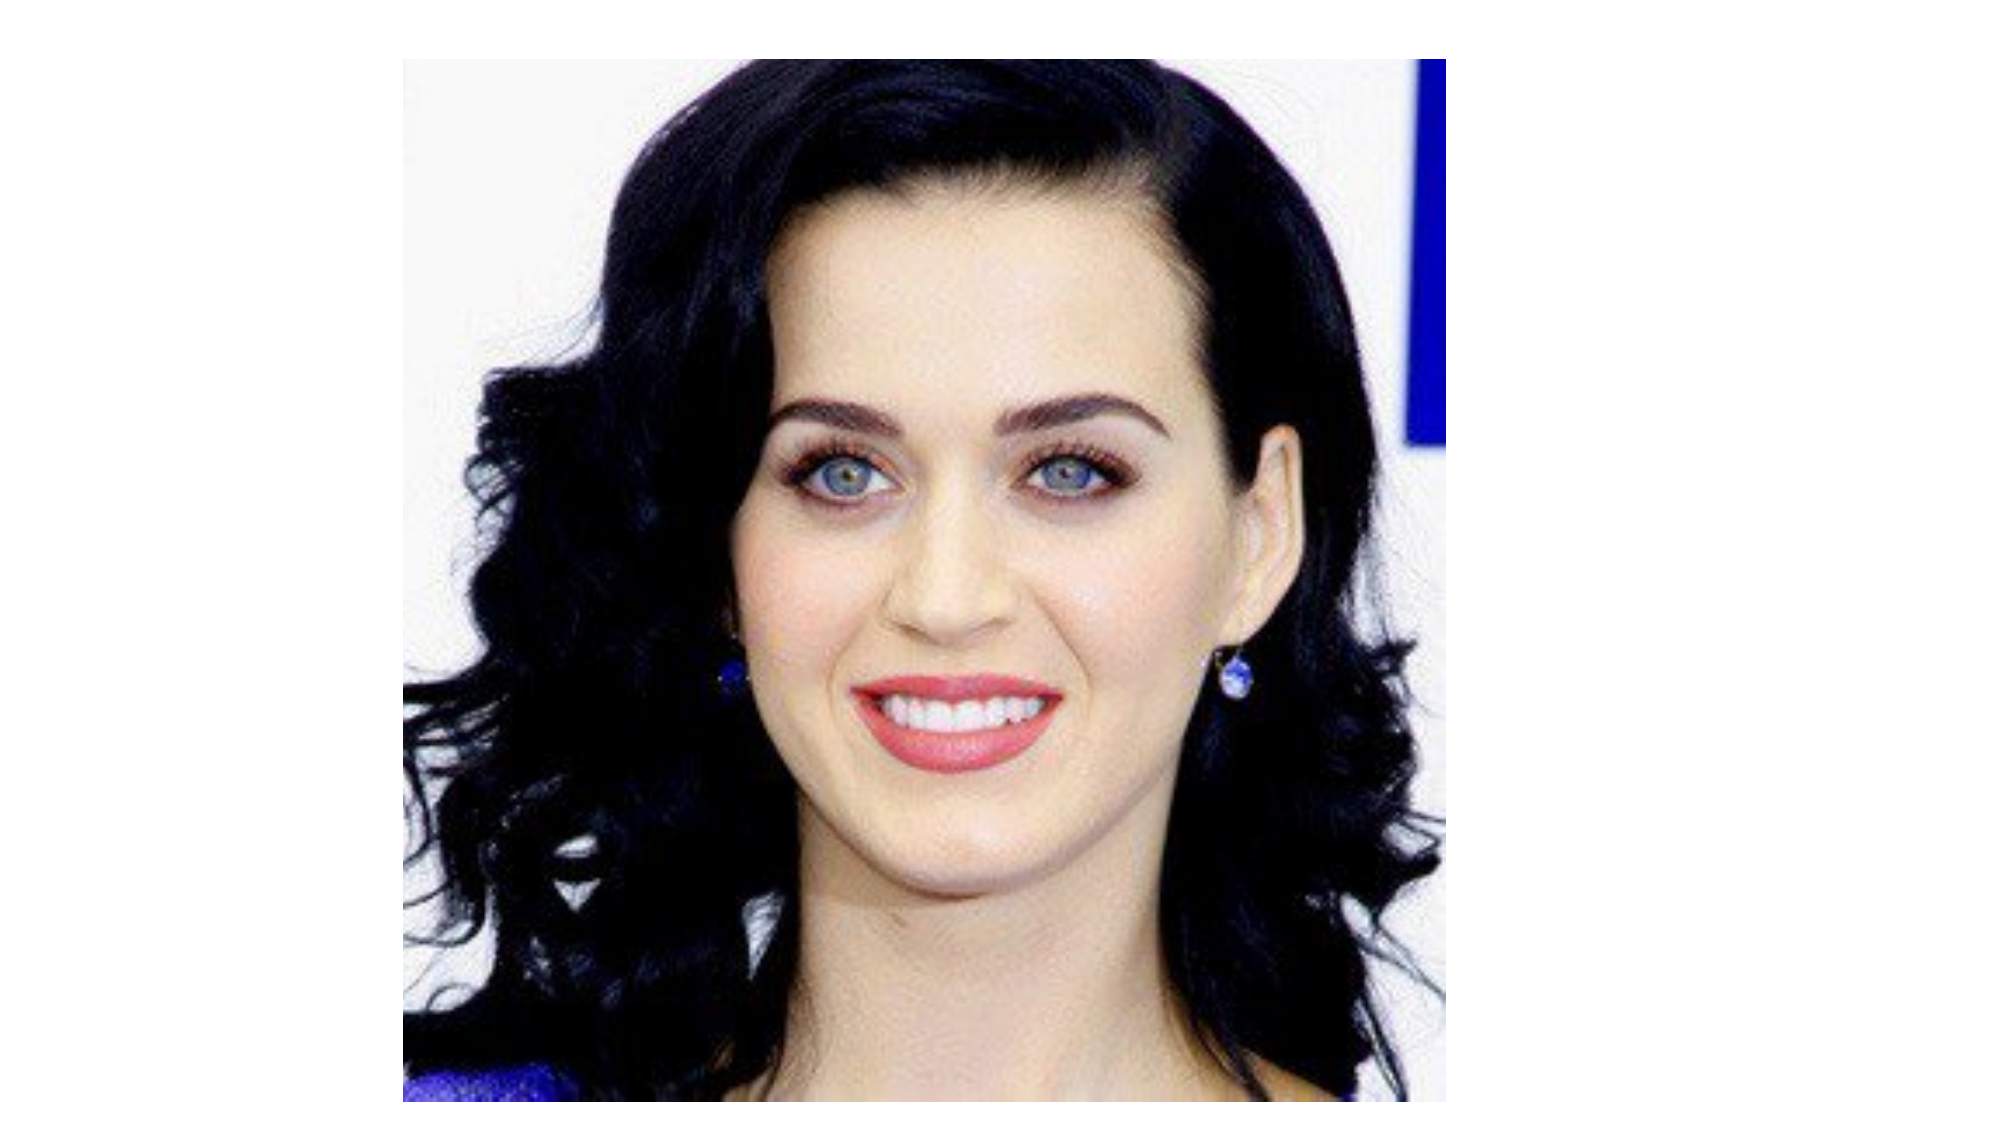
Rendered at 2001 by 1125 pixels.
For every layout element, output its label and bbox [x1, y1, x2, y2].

list [403, 59, 1446, 1102]
